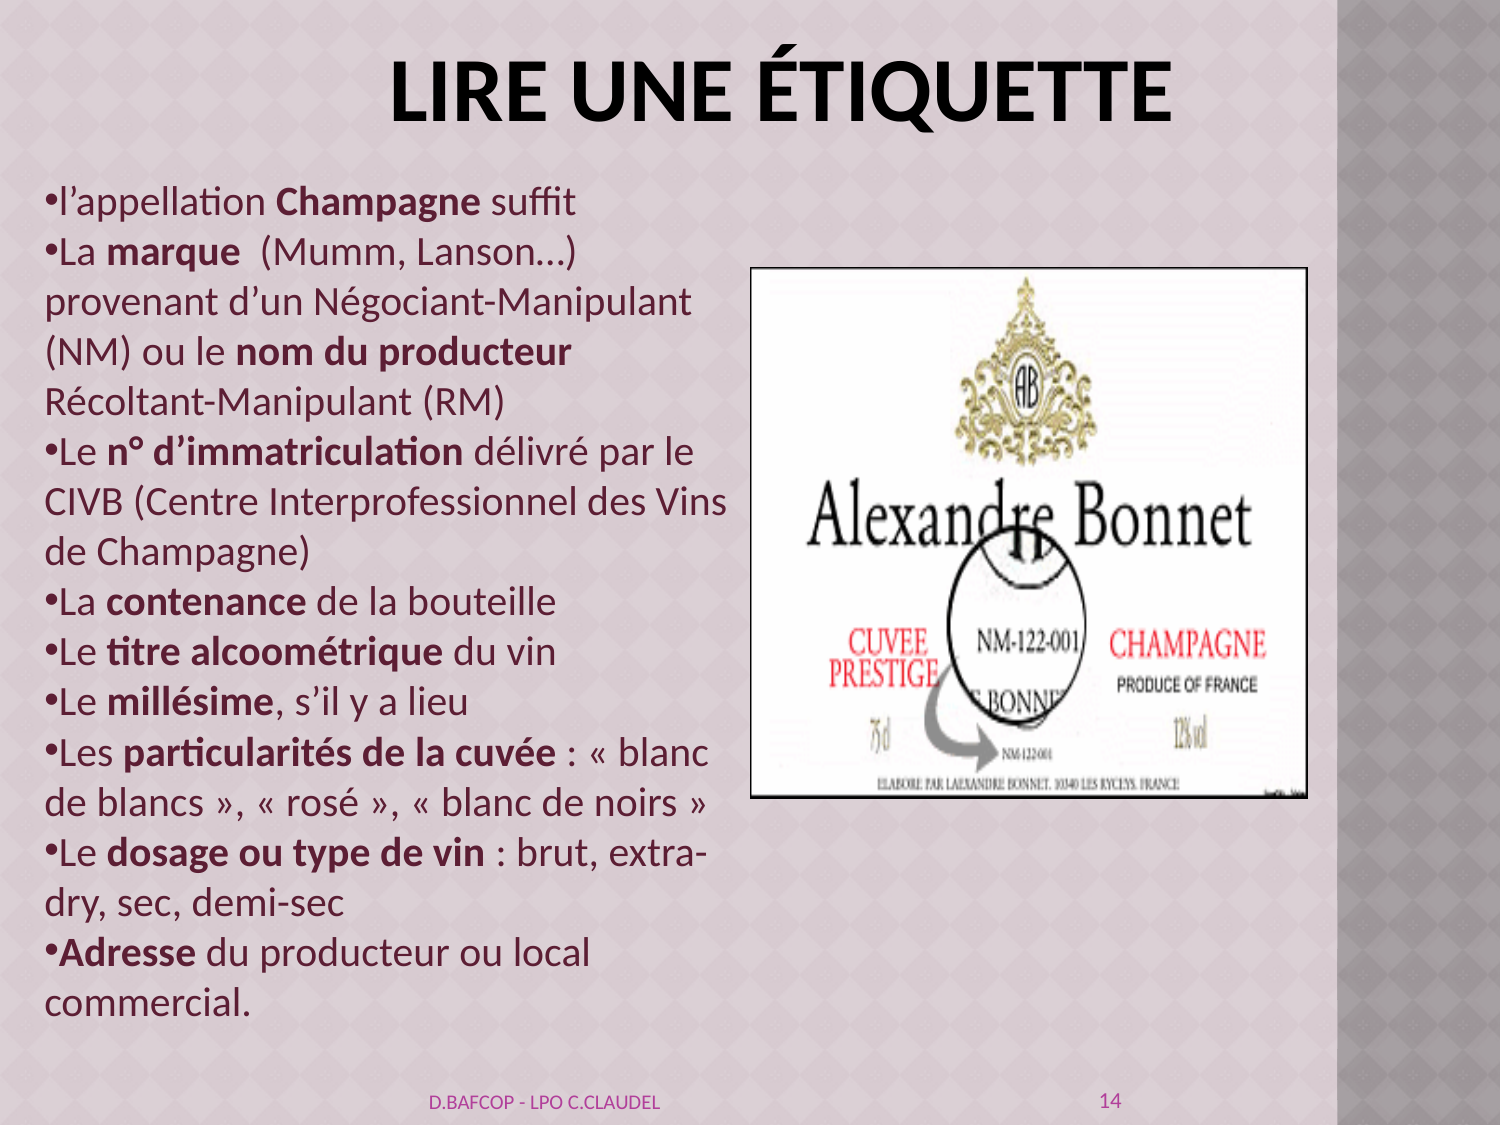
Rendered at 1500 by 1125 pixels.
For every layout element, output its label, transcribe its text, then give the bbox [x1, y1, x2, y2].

footer D.BAFCOP - LPO C.CLAUDEL [75, 1075, 675, 1114]
picture [749, 266, 1309, 800]
title Lire une étiquette [230, 75, 1334, 140]
text_box l’appellation Champagne suffit La marque (Mumm, Lanson…) provenant d’un Négociant-Manipulant (NM) ou le nom du producteur Récoltant-Manipulant (RM) Le n° d’immatriculation délivré par le CIVB (Centre Interprofessionnel des Vins de Champagne) La contenance de la bouteille Le titre alcoométrique du vin Le millésime, s’il y a lieu Les particularités de la cuvée : « blanc de blancs », « rosé », « blanc de noirs » Le dosage ou type de vin : brut, extra-dry, sec, demi-sec Adresse du producteur ou local commercial. [29, 166, 762, 1032]
slide_number 14 [1025, 1075, 1122, 1113]
text_box [0, 0, 1500, 75]
